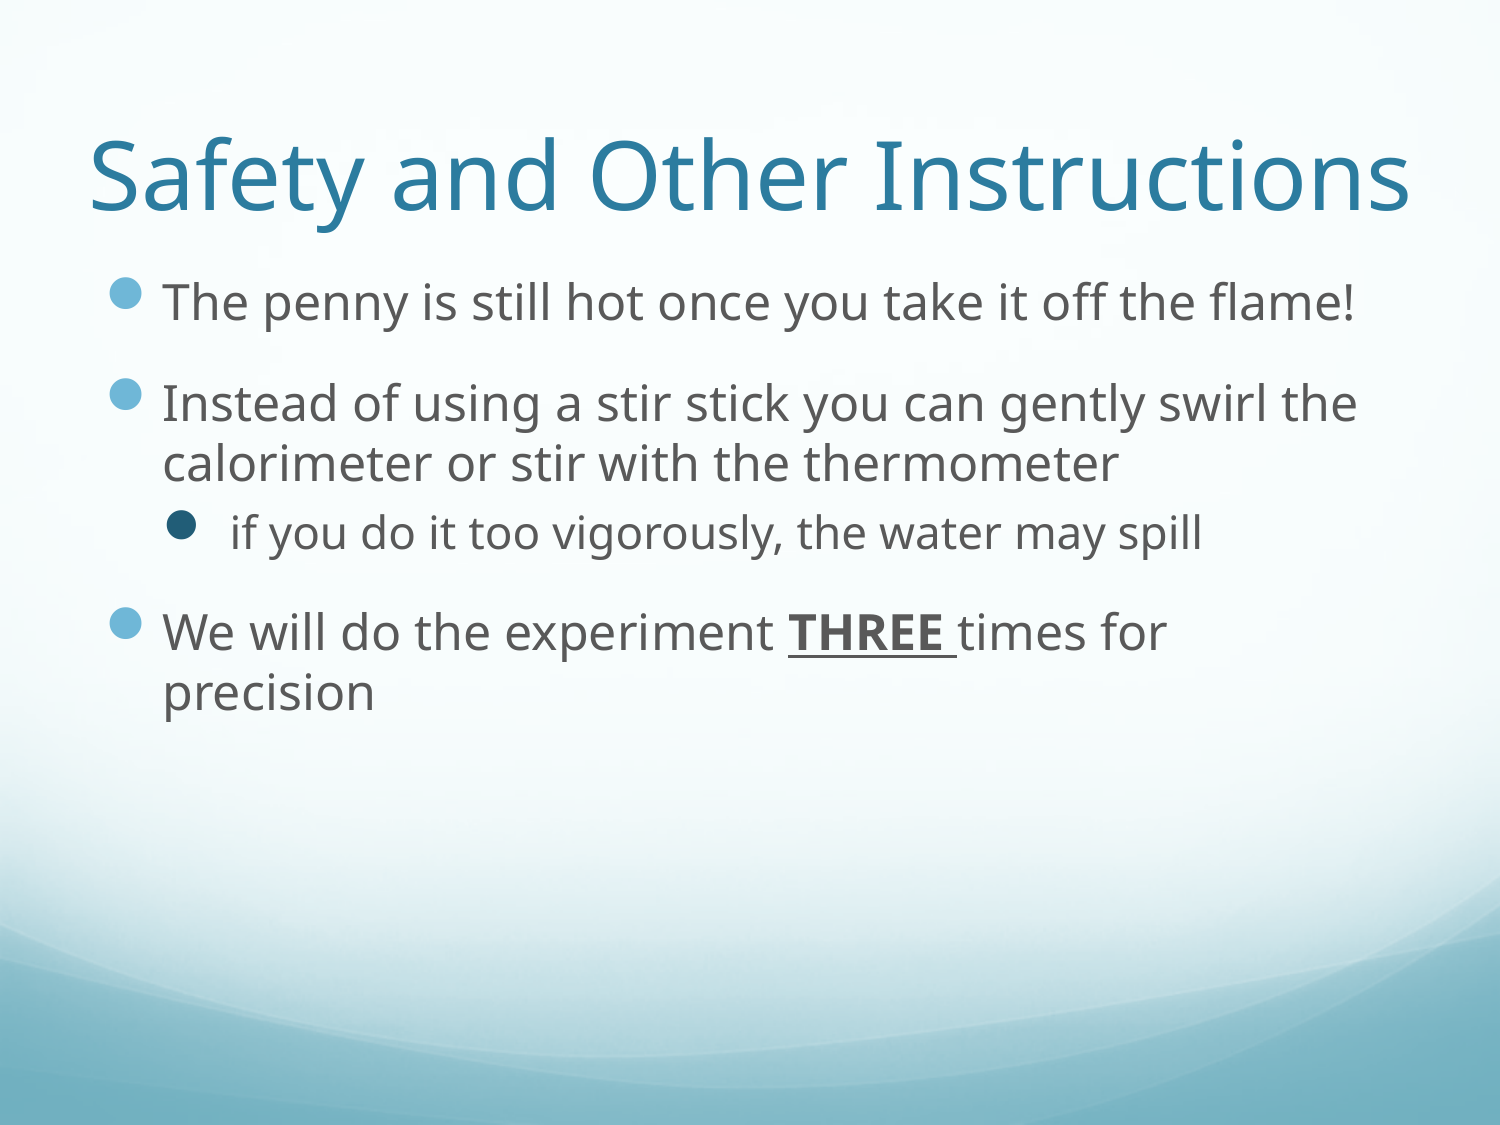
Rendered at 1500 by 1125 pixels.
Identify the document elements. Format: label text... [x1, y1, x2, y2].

list The penny is still hot once you take it off the flame! Instead of using a stir stick you can gently swirl the calorimeter or stir with the thermometer if you do it too vigorously, the water may spill We will do the experiment THREE times for precision [90, 262, 1410, 975]
title Safety and Other Instructions [32, 17, 1470, 237]
